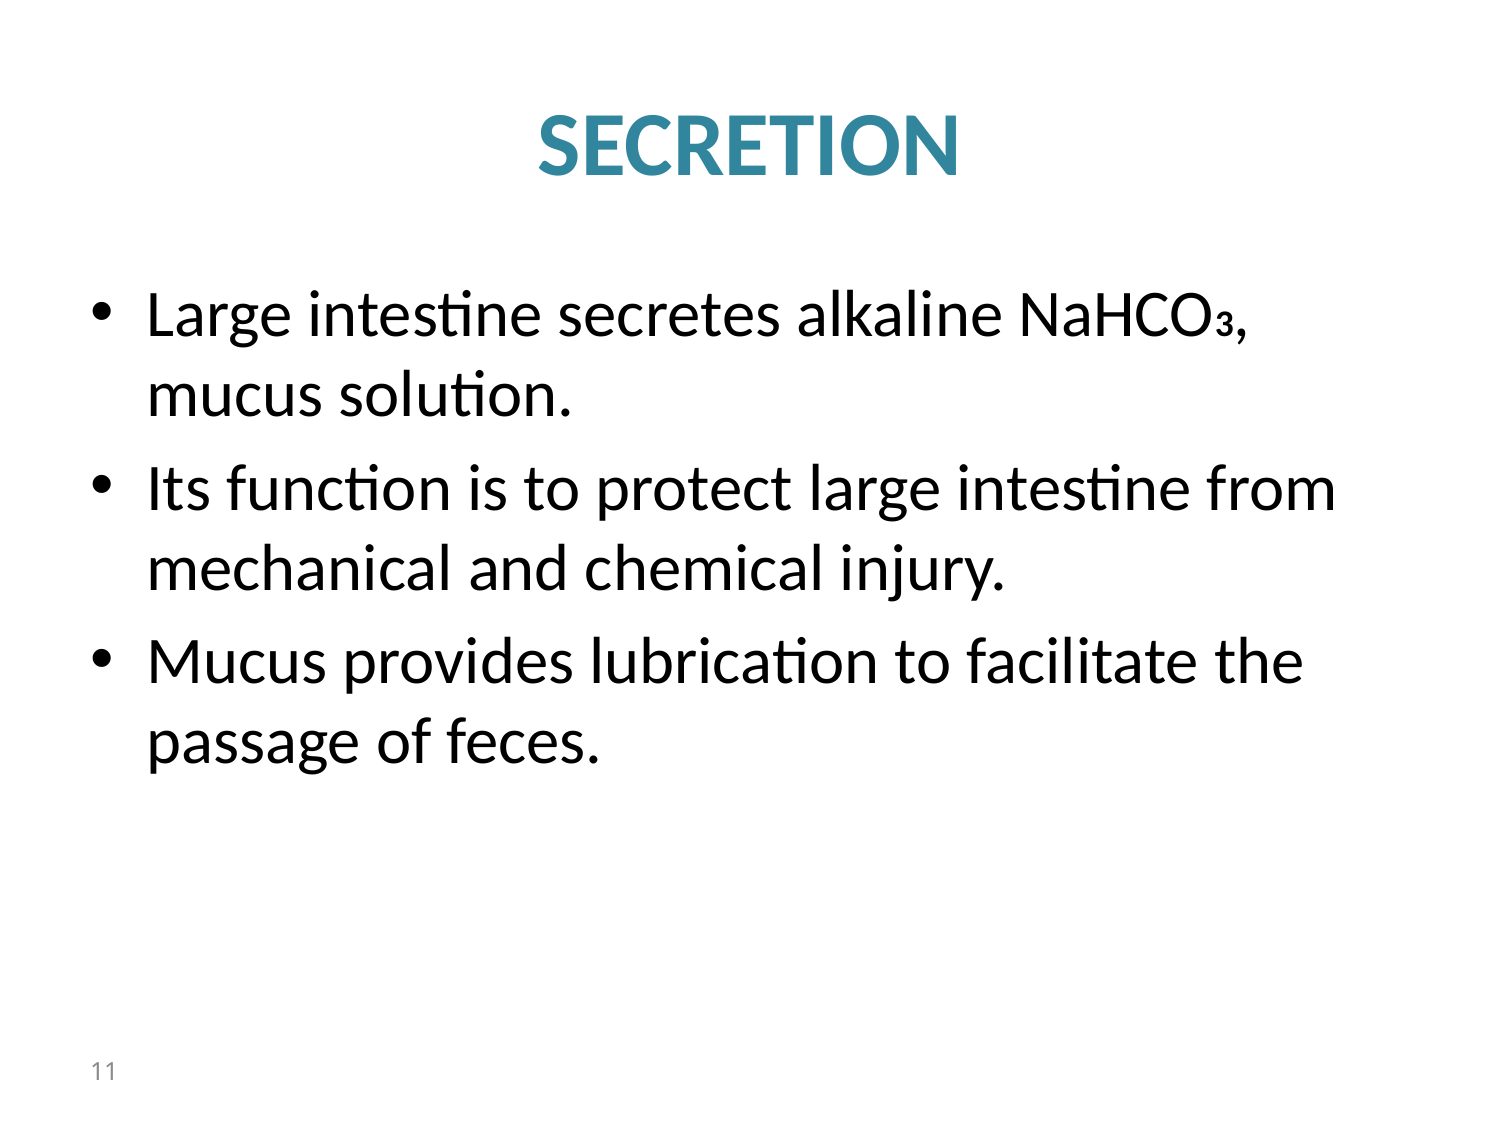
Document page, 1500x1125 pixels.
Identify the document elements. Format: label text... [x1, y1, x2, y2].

slide_number 11 [75, 1042, 425, 1103]
title SECRETION [75, 45, 1425, 233]
list Large intestine secretes alkaline NaHCO3, mucus solution. Its function is to protect large intestine from mechanical and chemical injury. Mucus provides lubrication to facilitate the passage of feces. [75, 262, 1425, 1005]
